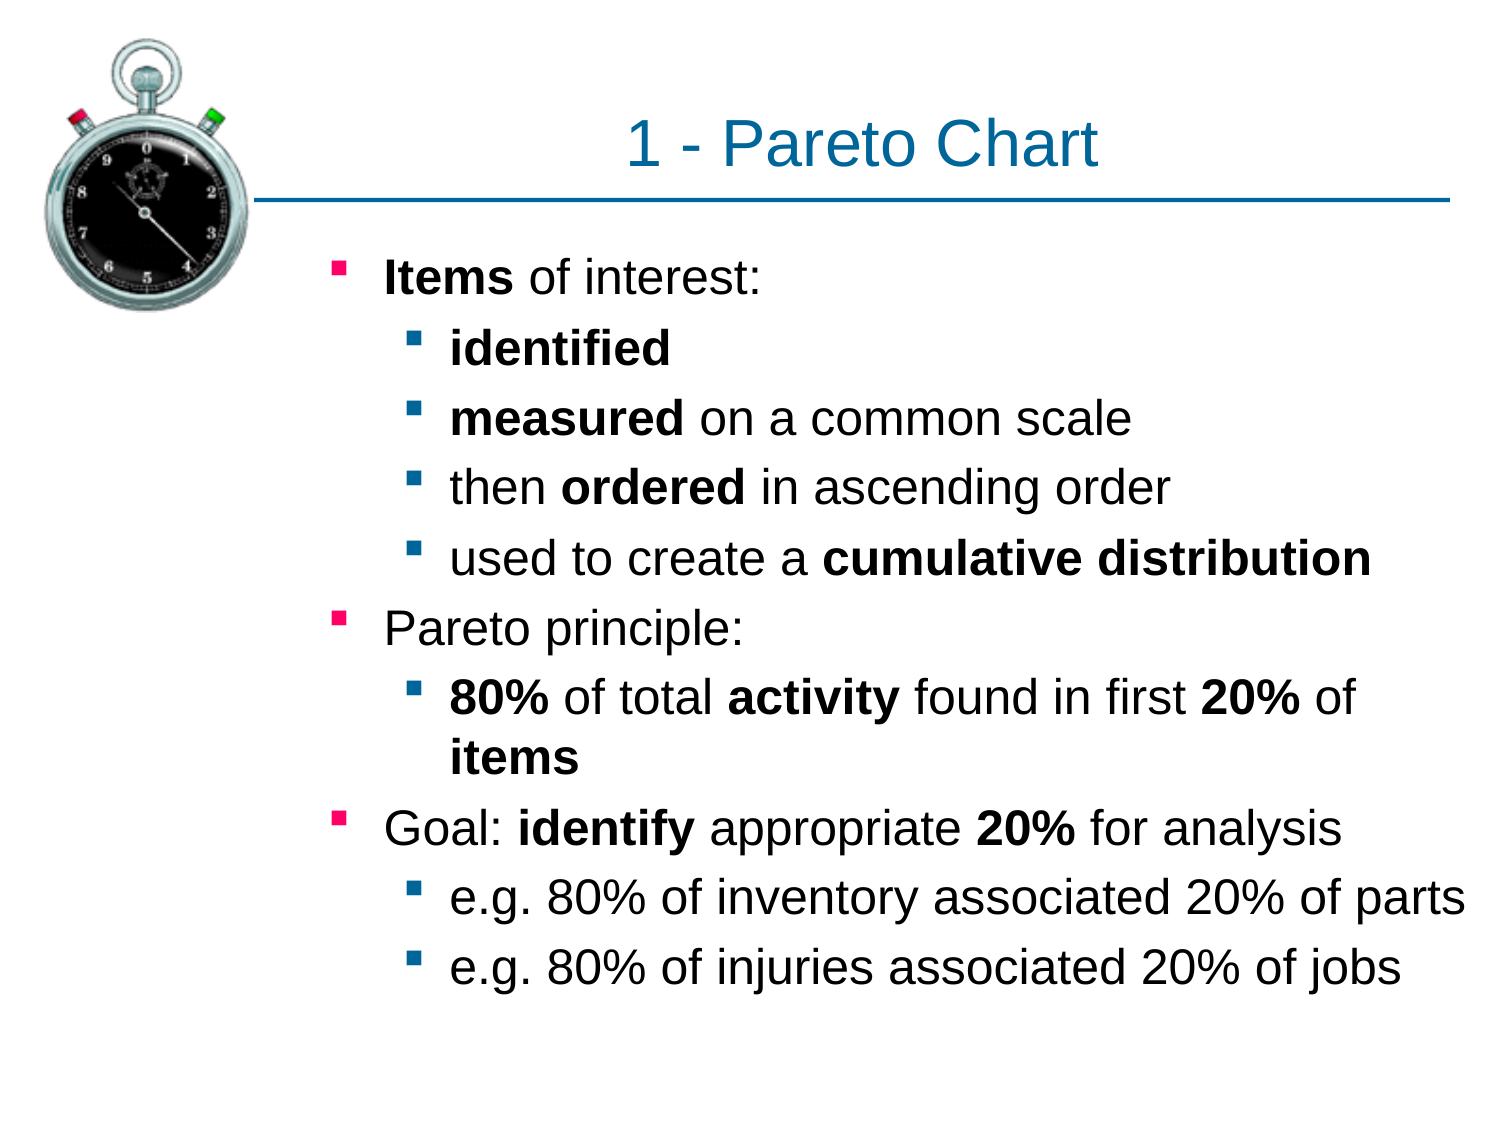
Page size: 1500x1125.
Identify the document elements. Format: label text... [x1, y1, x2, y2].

list Items of interest: identified measured on a common scale then ordered in ascending order used to create a cumulative distribution Pareto principle: 80% of total activity found in first 20% of items Goal: identify appropriate 20% for analysis e.g. 80% of inventory associated 20% of parts e.g. 80% of injuries associated 20% of jobs [312, 237, 1488, 1063]
picture [37, 37, 254, 313]
title 1 - Pareto Chart [275, 37, 1450, 188]
